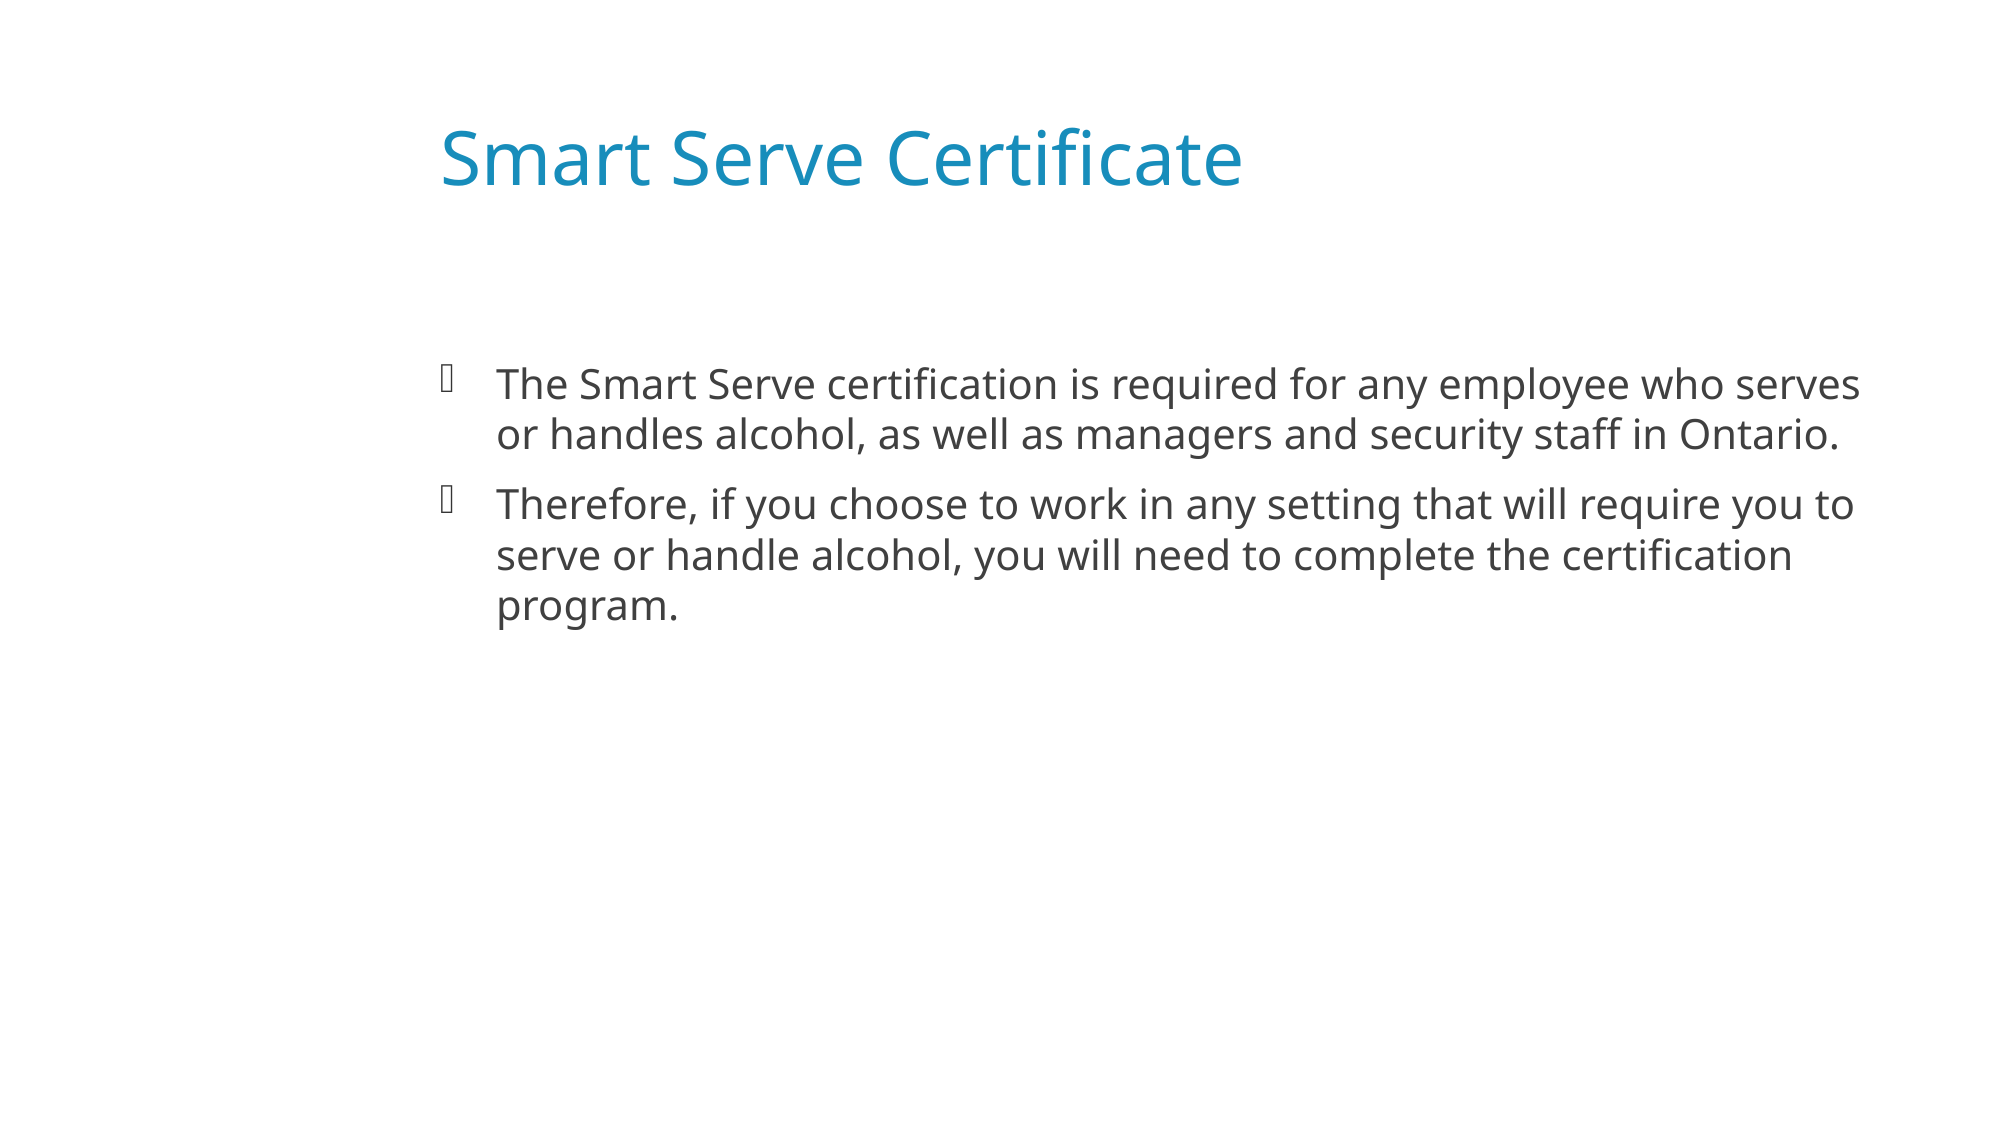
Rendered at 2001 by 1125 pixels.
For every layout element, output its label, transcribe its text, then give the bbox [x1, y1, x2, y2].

list The Smart Serve certification is required for any employee who serves or handles alcohol, as well as managers and security staff in Ontario. Therefore, if you choose to work in any setting that will require you to serve or handle alcohol, you will need to complete the certification program. [424, 350, 1888, 1074]
title Smart Serve Certificate [425, 102, 1888, 313]
